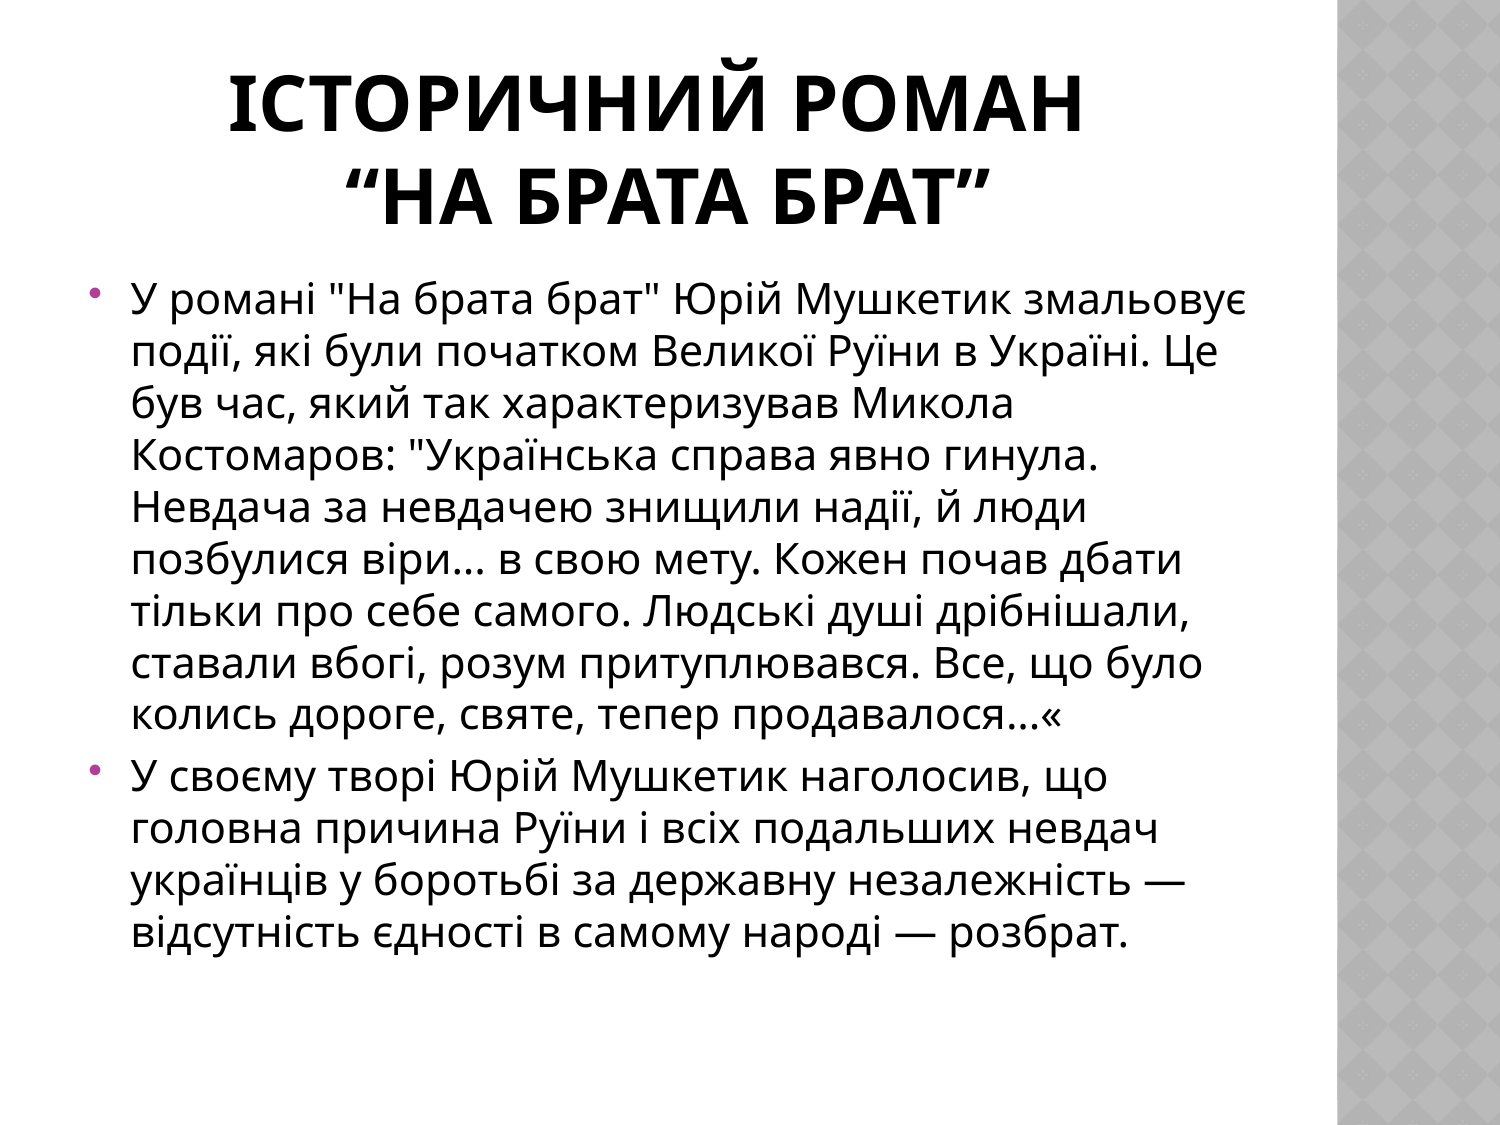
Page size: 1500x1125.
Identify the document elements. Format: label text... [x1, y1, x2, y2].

list У романі "На брата брат" Юрій Мушкетик змальовує події, які були початком Великої Руїни в Україні. Це був час, який так характеризував Микола Костомаров: "Українська справа явно гинула. Невдача за невдачею знищили надії, й люди позбулися віри... в свою мету. Кожен почав дбати тільки про себе самого. Людські душі дрібнішали, ставали вбогі, розум притуплювався. Все, що було колись дороге, святе, тепер продавалося...« У своєму творі Юрій Мушкетик наголосив, що головна причина Руїни і всіх подальших невдач українців у боротьбі за державну незалежність — відсутність єдності в самому народі — розбрат. [75, 264, 1263, 1059]
title Історичний роман “На брата брат” [75, 52, 1263, 240]
